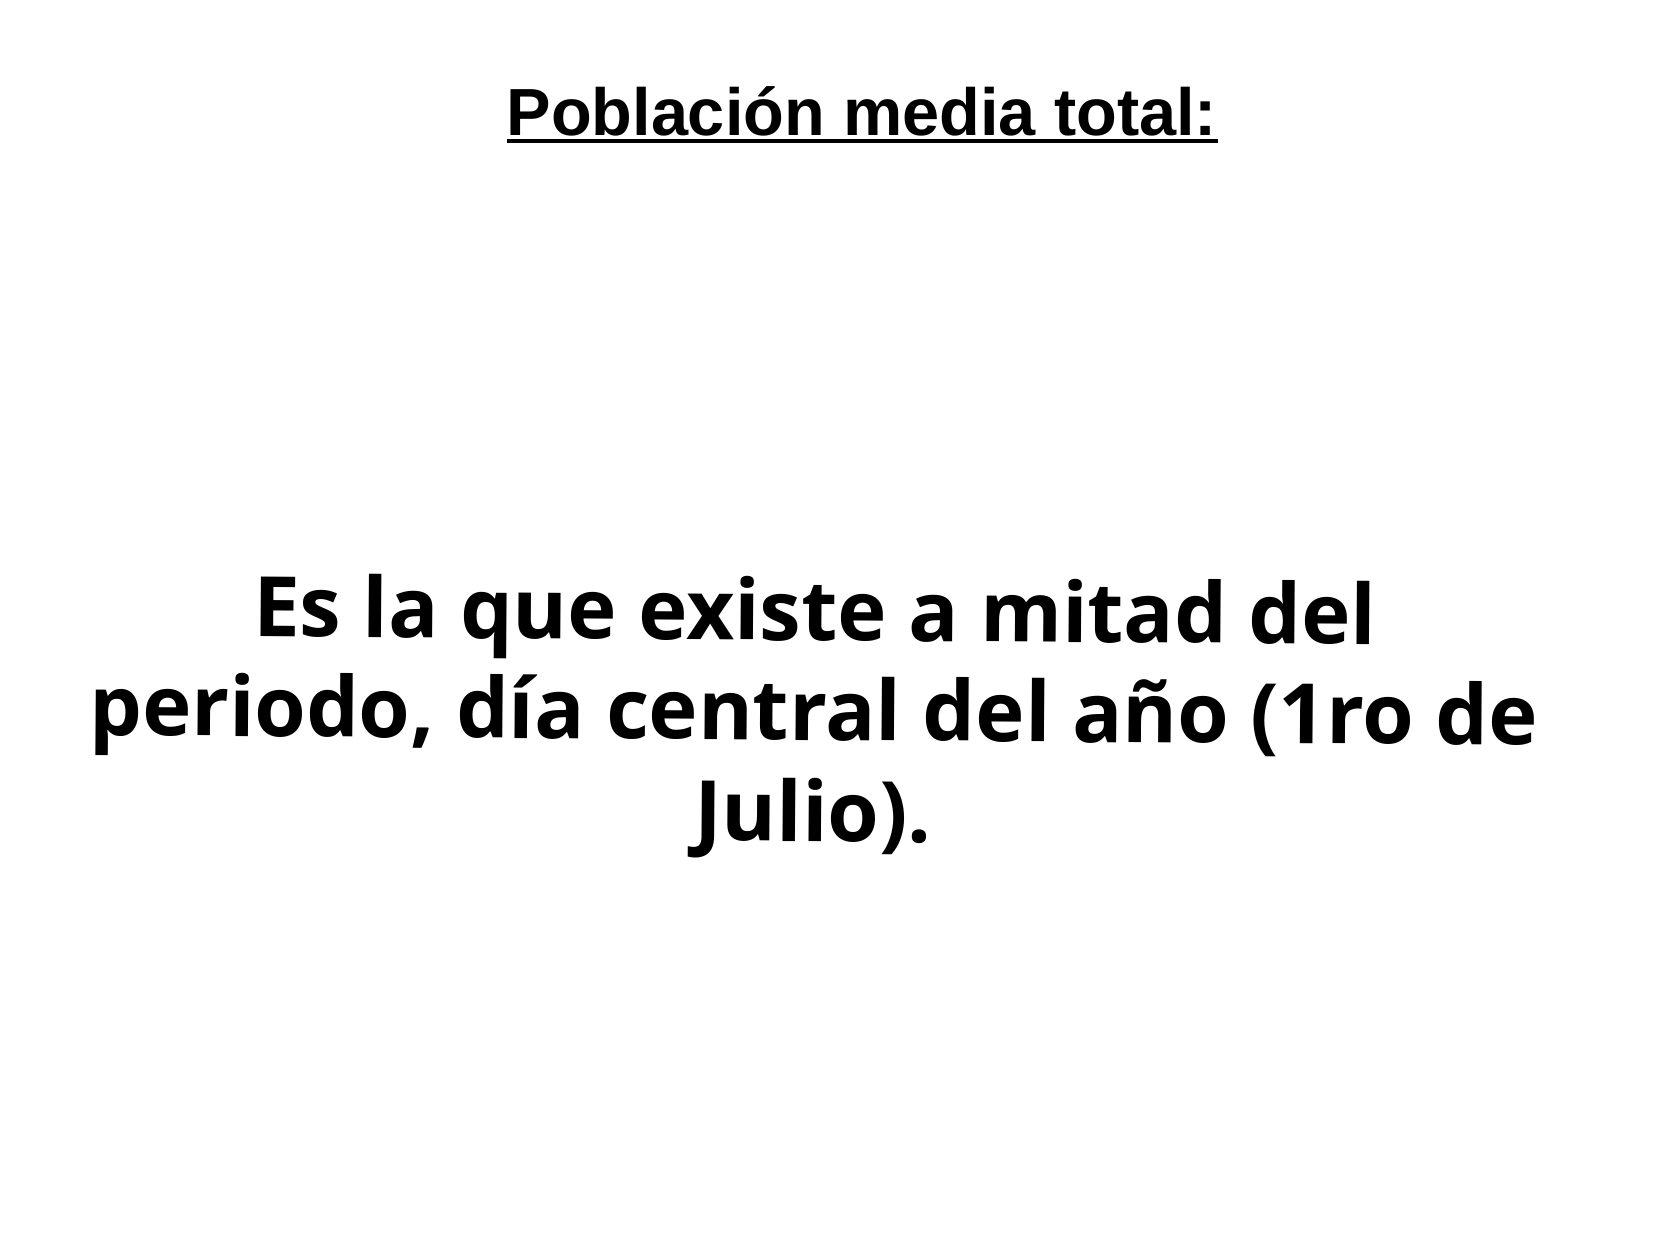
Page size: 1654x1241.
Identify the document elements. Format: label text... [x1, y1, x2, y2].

text_box Población media total: [118, 5, 1607, 213]
text_box Es la que existe a mitad del periodo, día central del año (1ro de Julio). [66, 248, 1563, 1168]
